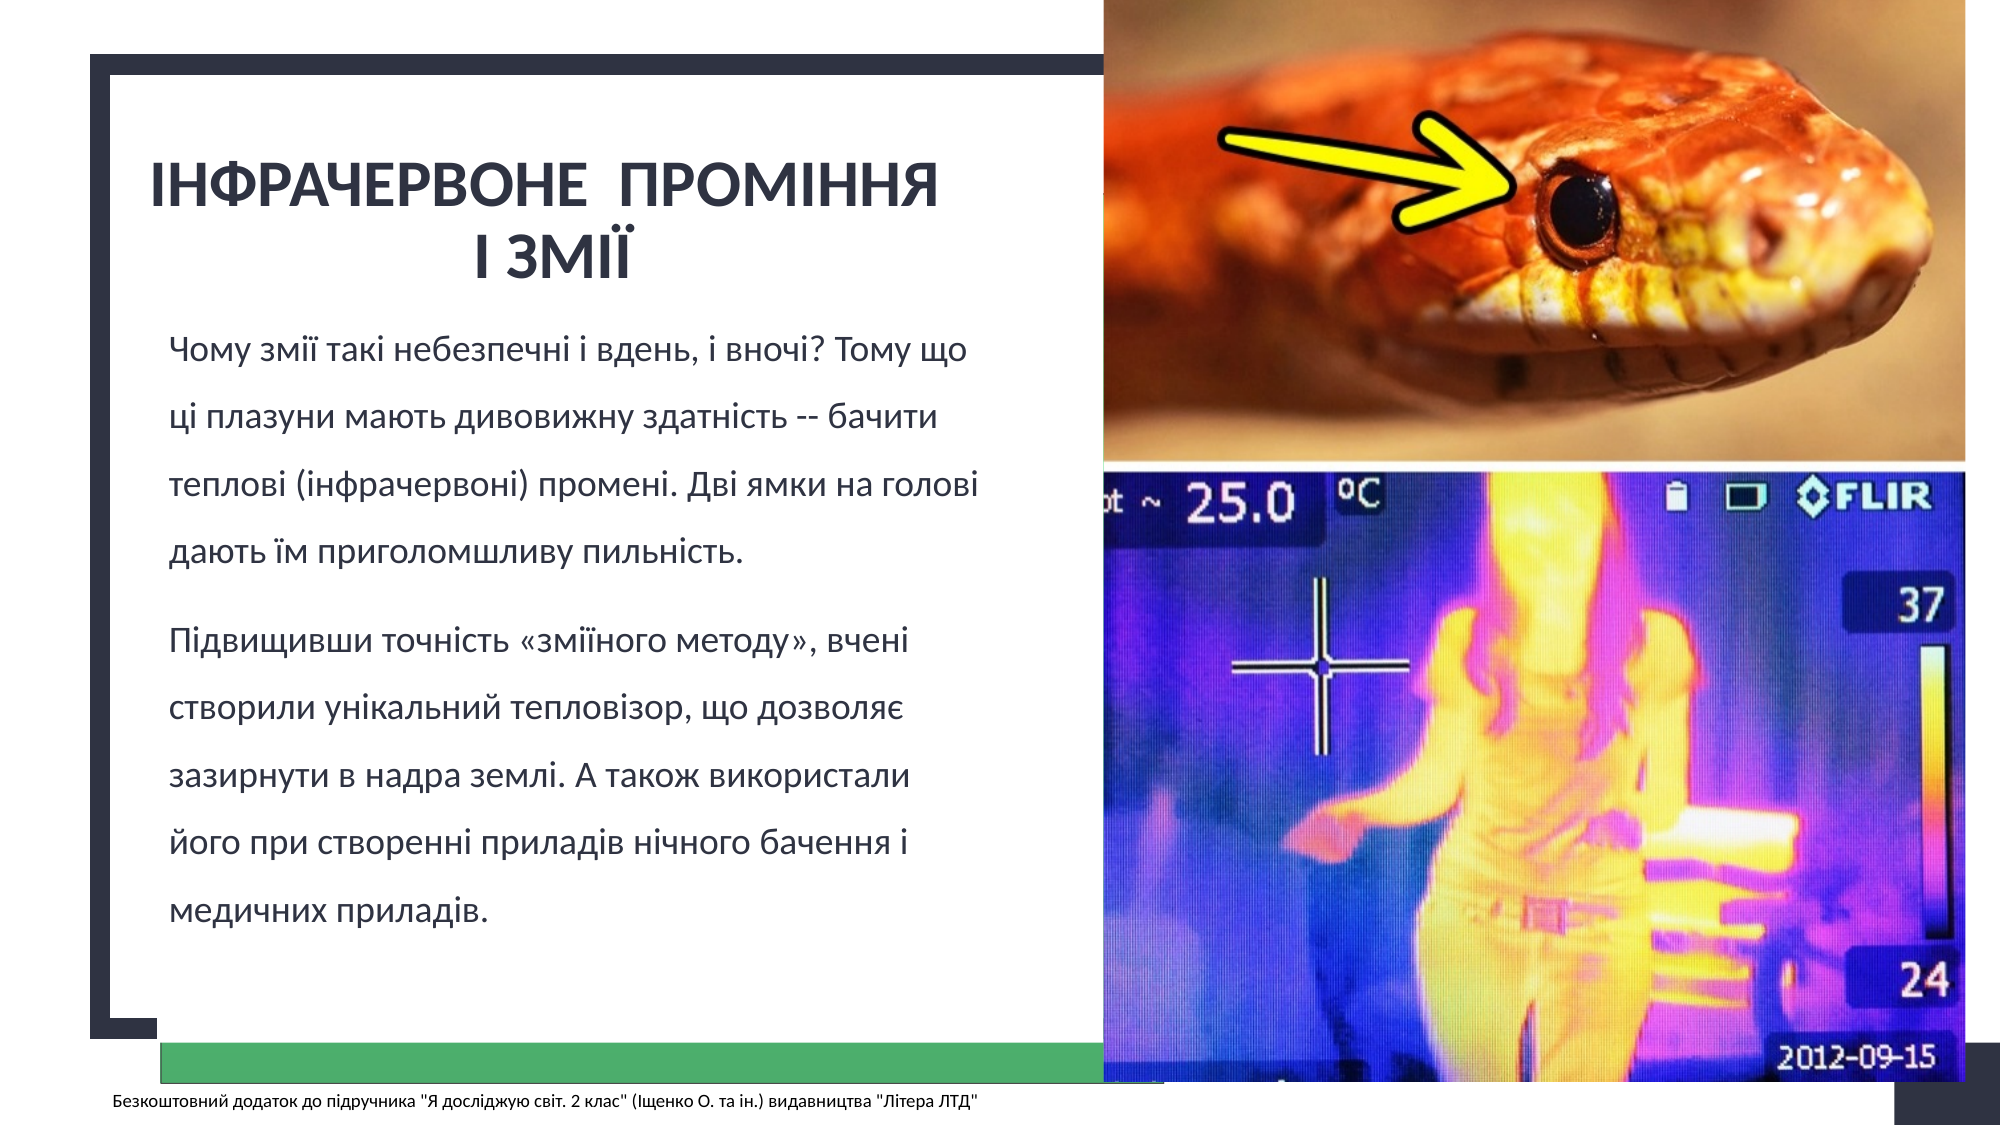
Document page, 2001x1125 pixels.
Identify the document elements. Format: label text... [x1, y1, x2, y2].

list Чому змії такі небезпечні і вдень, і вночі? Тому що ці плазуни мають дивовижну здатність -- бачити теплові (інфрачервоні) промені. Дві ямки на голові дають їм приголомшливу пильність. Підвищивши точність «зміїного методу», вчені створили унікальний тепловізор, що дозволяє зазирнути в надра землі. А також використали його при створенні приладів нічного бачення і медичних приладів. [153, 293, 997, 961]
picture [1103, 0, 1966, 1082]
footer Безкоштовний додаток до підручника "Я досліджую світ. 2 клас" (Іщенко О. та ін.) видавництва "Літера ЛТД" [97, 1081, 1087, 1119]
title Інфрачервоне проміння і змії [131, 89, 974, 300]
